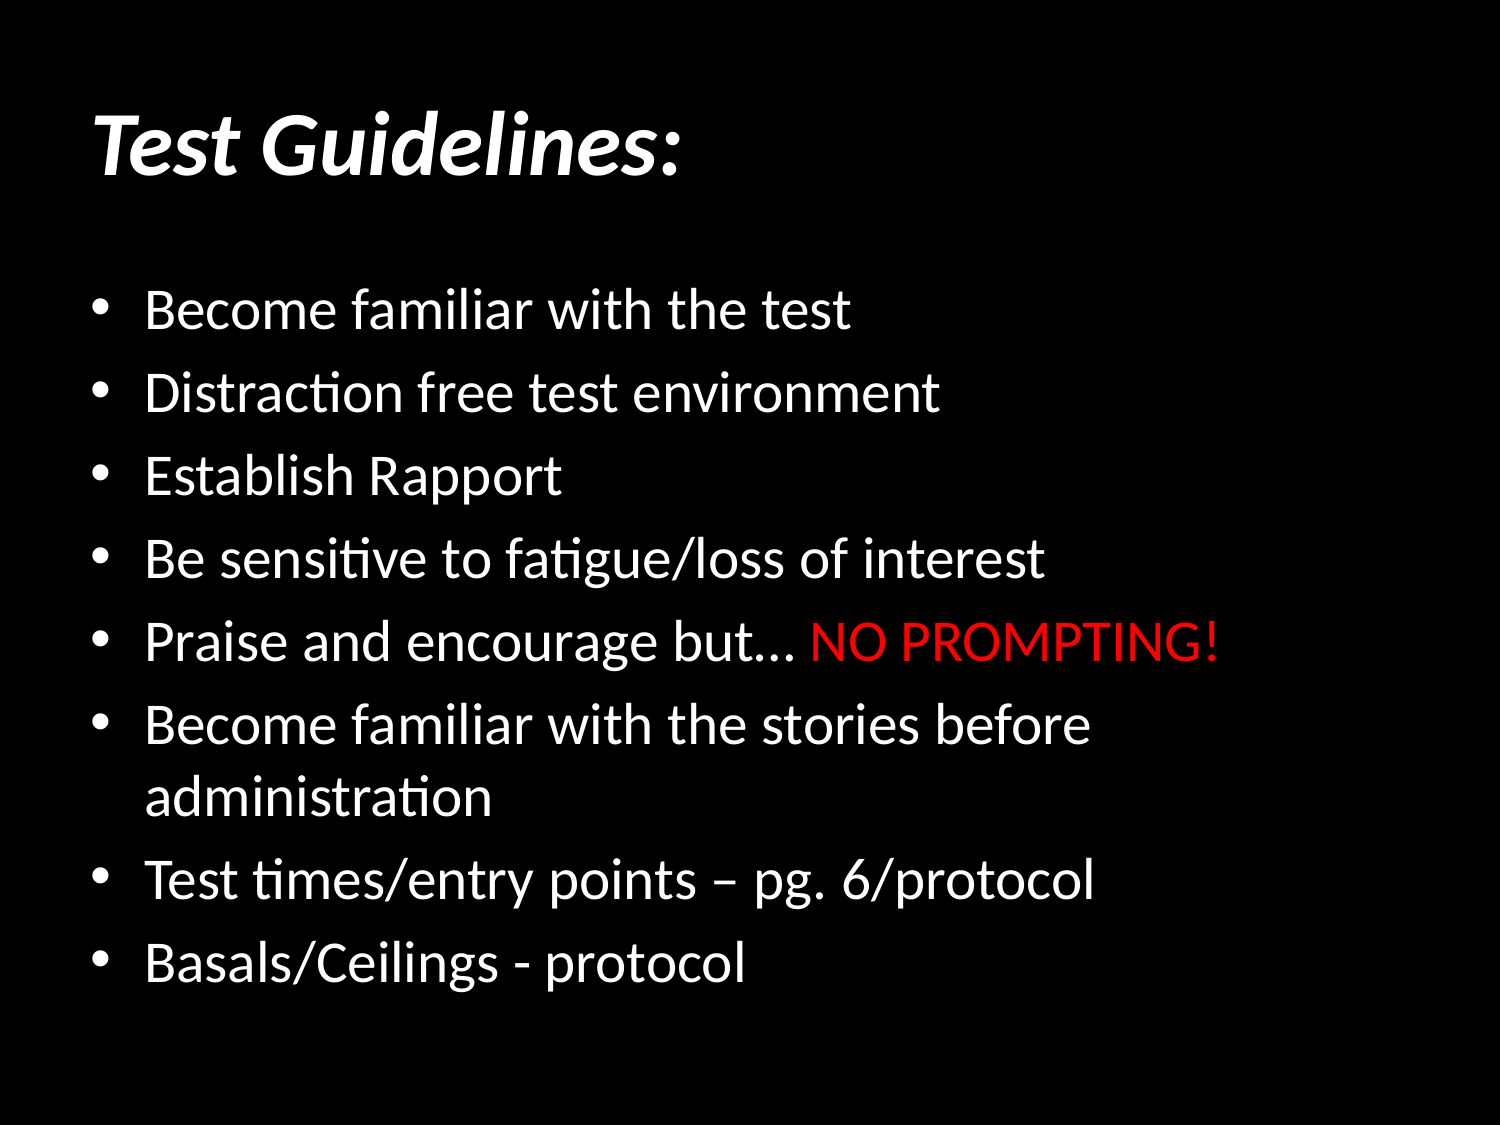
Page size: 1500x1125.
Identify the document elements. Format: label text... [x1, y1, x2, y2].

list Become familiar with the test Distraction free test environment Establish Rapport Be sensitive to fatigue/loss of interest Praise and encourage but… NO PROMPTING! Become familiar with the stories before administration Test times/entry points – pg. 6/protocol Basals/Ceilings - protocol [75, 262, 1425, 1005]
title Test Guidelines: [75, 45, 1425, 233]
